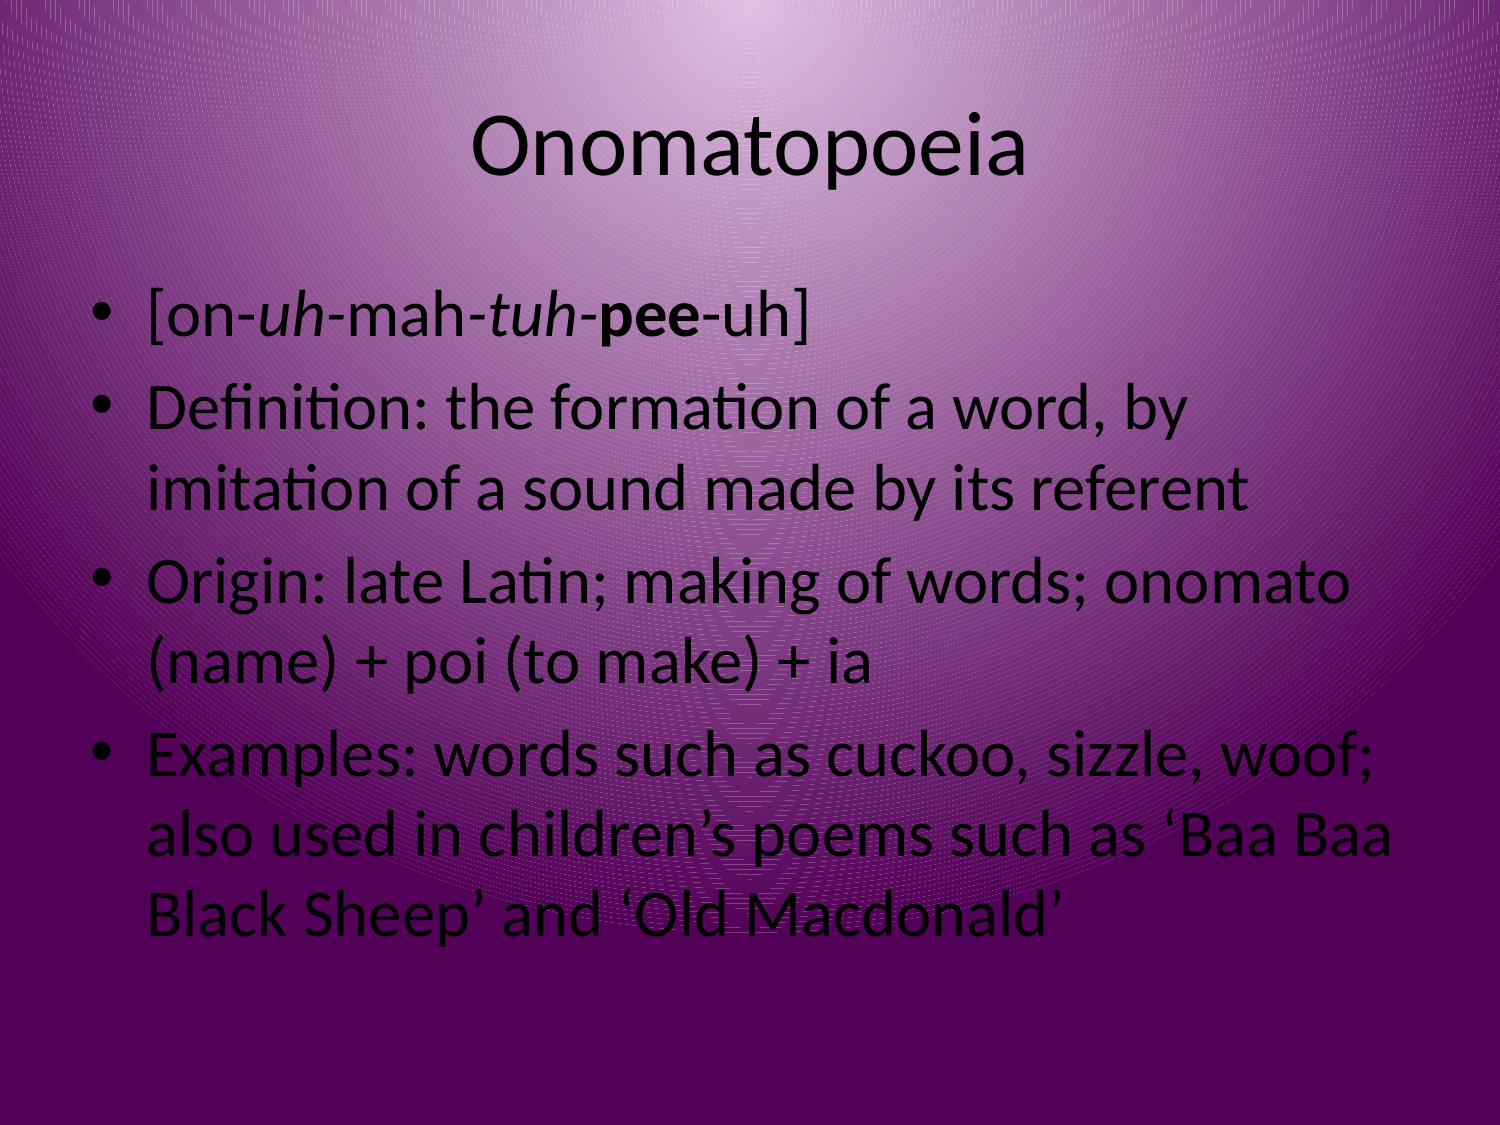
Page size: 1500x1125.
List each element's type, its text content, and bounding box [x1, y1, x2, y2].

title Onomatopoeia [75, 45, 1425, 233]
list [on-uh-mah-tuh-pee-uh] Definition: the formation of a word, by imitation of a sound made by its referent Origin: late Latin; making of words; onomato (name) + poi (to make) + ia Examples: words such as cuckoo, sizzle, woof; also used in children’s poems such as ‘Baa Baa Black Sheep’ and ‘Old Macdonald’ [75, 262, 1425, 1005]
